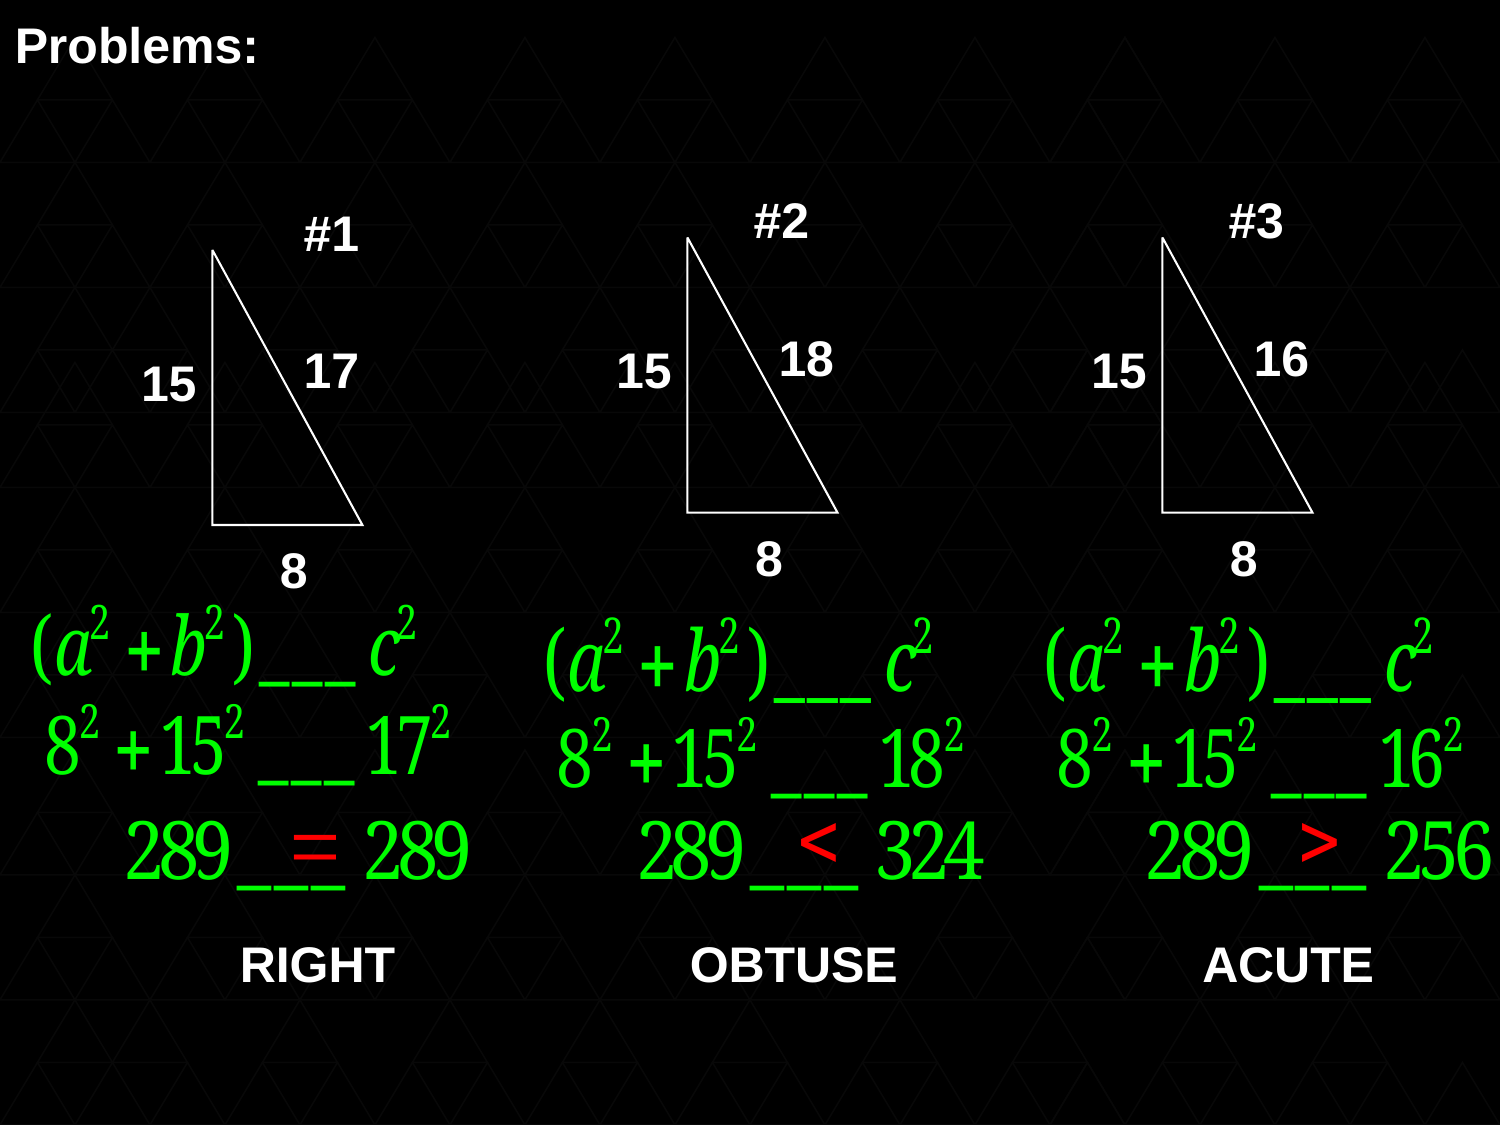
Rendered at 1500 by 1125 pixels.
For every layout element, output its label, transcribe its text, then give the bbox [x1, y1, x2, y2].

text_box 8 [1187, 512, 1300, 598]
text_box OBTUSE [675, 916, 938, 1025]
text_box 15 [587, 324, 700, 413]
text_box ACUTE [1187, 916, 1438, 1025]
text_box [624, 812, 995, 907]
text_box #3 [1200, 174, 1313, 263]
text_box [549, 699, 973, 815]
text_box #2 [725, 174, 838, 263]
text_box [1162, 237, 1313, 513]
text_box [37, 687, 460, 802]
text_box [274, 824, 337, 879]
text_box [212, 249, 363, 526]
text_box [1049, 699, 1473, 815]
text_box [1037, 599, 1438, 723]
text_box [687, 237, 838, 513]
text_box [24, 587, 426, 710]
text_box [112, 812, 476, 907]
text_box RIGHT [224, 916, 438, 1025]
text_box 16 [1224, 312, 1338, 400]
text_box 8 [237, 524, 350, 585]
text_box 8 [712, 512, 825, 598]
text_box 15 [112, 337, 225, 425]
text_box 15 [1062, 324, 1175, 413]
text_box 17 [275, 324, 388, 413]
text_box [787, 812, 849, 880]
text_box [537, 599, 938, 723]
text_box Problems: [0, 0, 588, 88]
text_box 18 [750, 312, 863, 400]
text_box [1133, 812, 1498, 907]
text_box #1 [275, 187, 388, 275]
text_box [1287, 812, 1349, 880]
